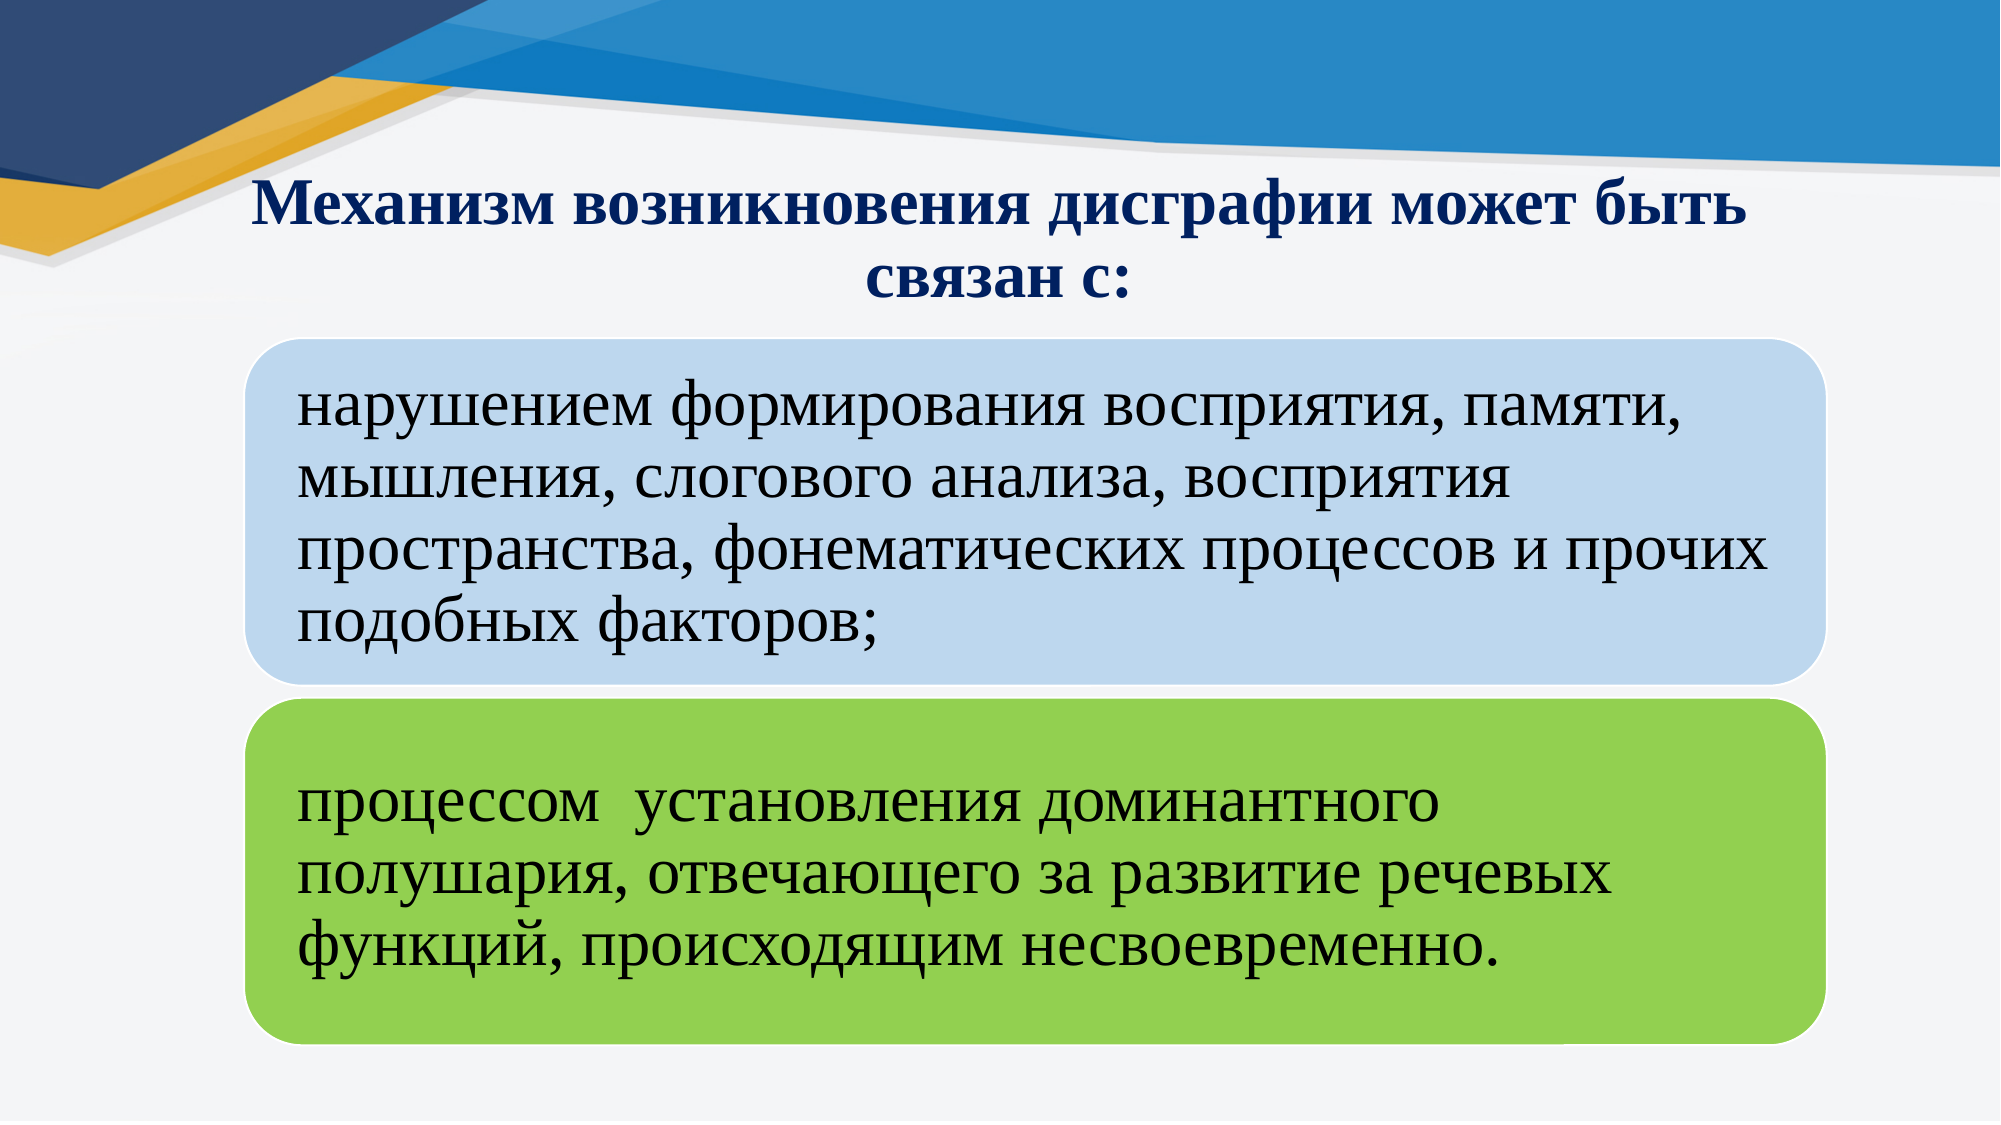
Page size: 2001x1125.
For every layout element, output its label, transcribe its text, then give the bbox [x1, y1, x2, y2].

picture [0, 0, 2000, 1125]
title Механизм возникновения дисграфии может быть связан с: [137, 59, 1863, 338]
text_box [243, 338, 1827, 1047]
